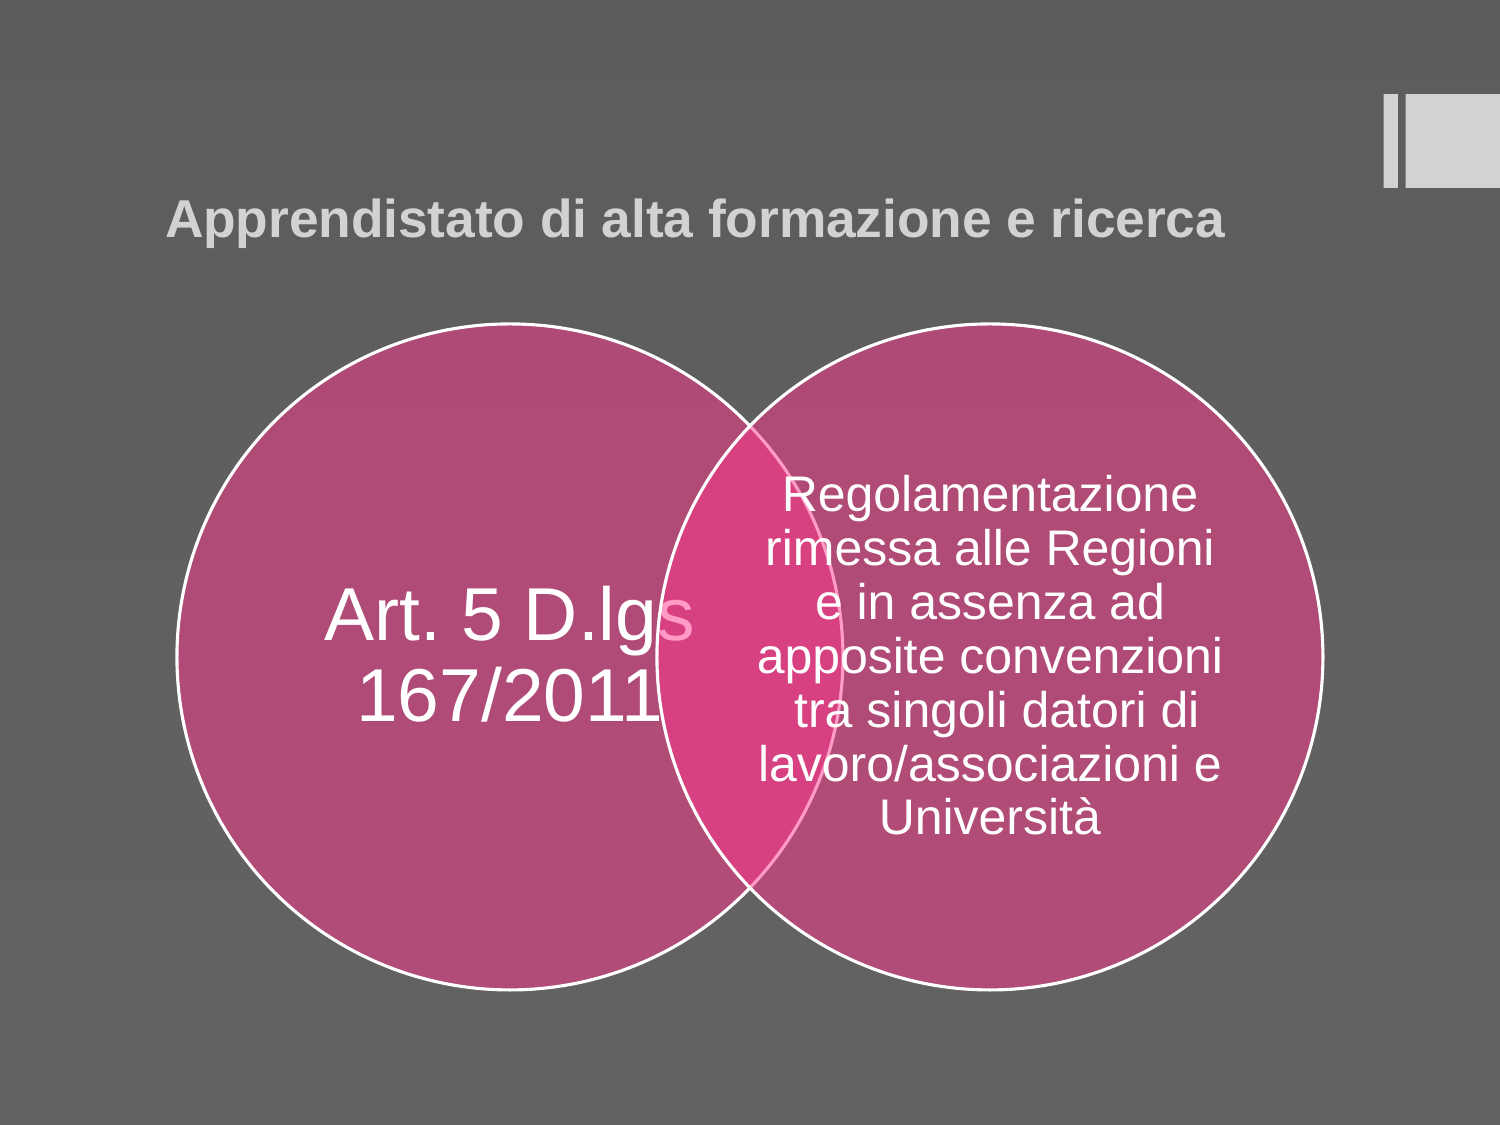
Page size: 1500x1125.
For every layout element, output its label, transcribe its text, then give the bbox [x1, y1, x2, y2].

title Apprendistato di alta formazione e ricerca [150, 137, 1351, 256]
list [149, 278, 1351, 1036]
